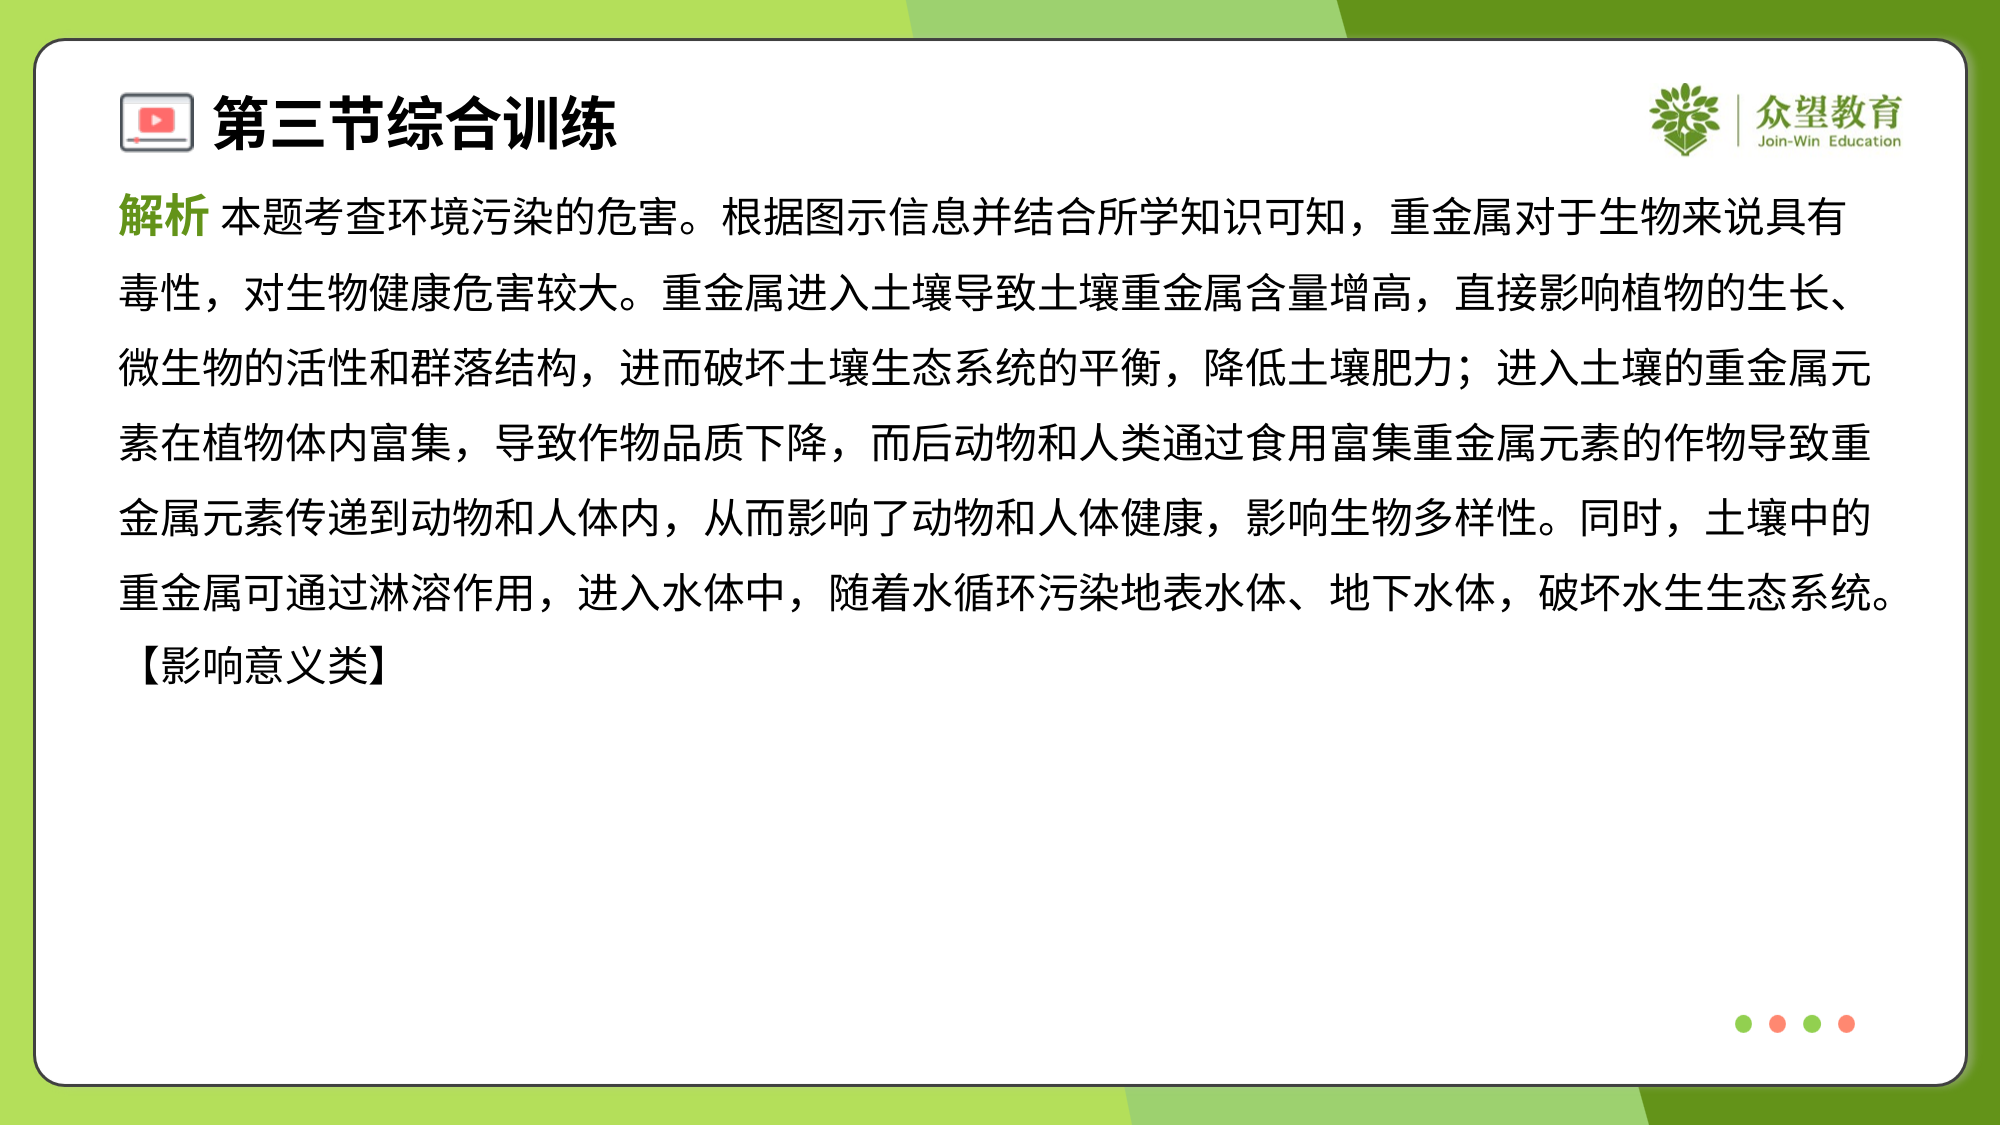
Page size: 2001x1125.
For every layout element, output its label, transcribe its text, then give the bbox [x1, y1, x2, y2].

text_box 解析 本题考查环境污染的危害。根据图示信息并结合所学知识可知，重金属对于生物来说具有 毒性，对生物健康危害较大。重金属进入土壤导致土壤重金属含量增高，直接影响植物的生长、 微生物的活性和群落结构，进而破坏土壤生态系统的平衡，降低土壤肥力；进入土壤的重金属元 素在植物体内富集，导致作物品质下降，而后动物和人类通过食用富集重金属元素的作物导致重 金属元素传递到动物和人体内，从而影响了动物和人体健康，影响生物多样性。同时，土壤中的 重金属可通过淋溶作用，进入水体中，随着水循环污染地表水体、地下水体，破坏水生生态系统。 【影响意义类】 [118, 164, 1883, 683]
picture [0, 0, 2000, 1125]
